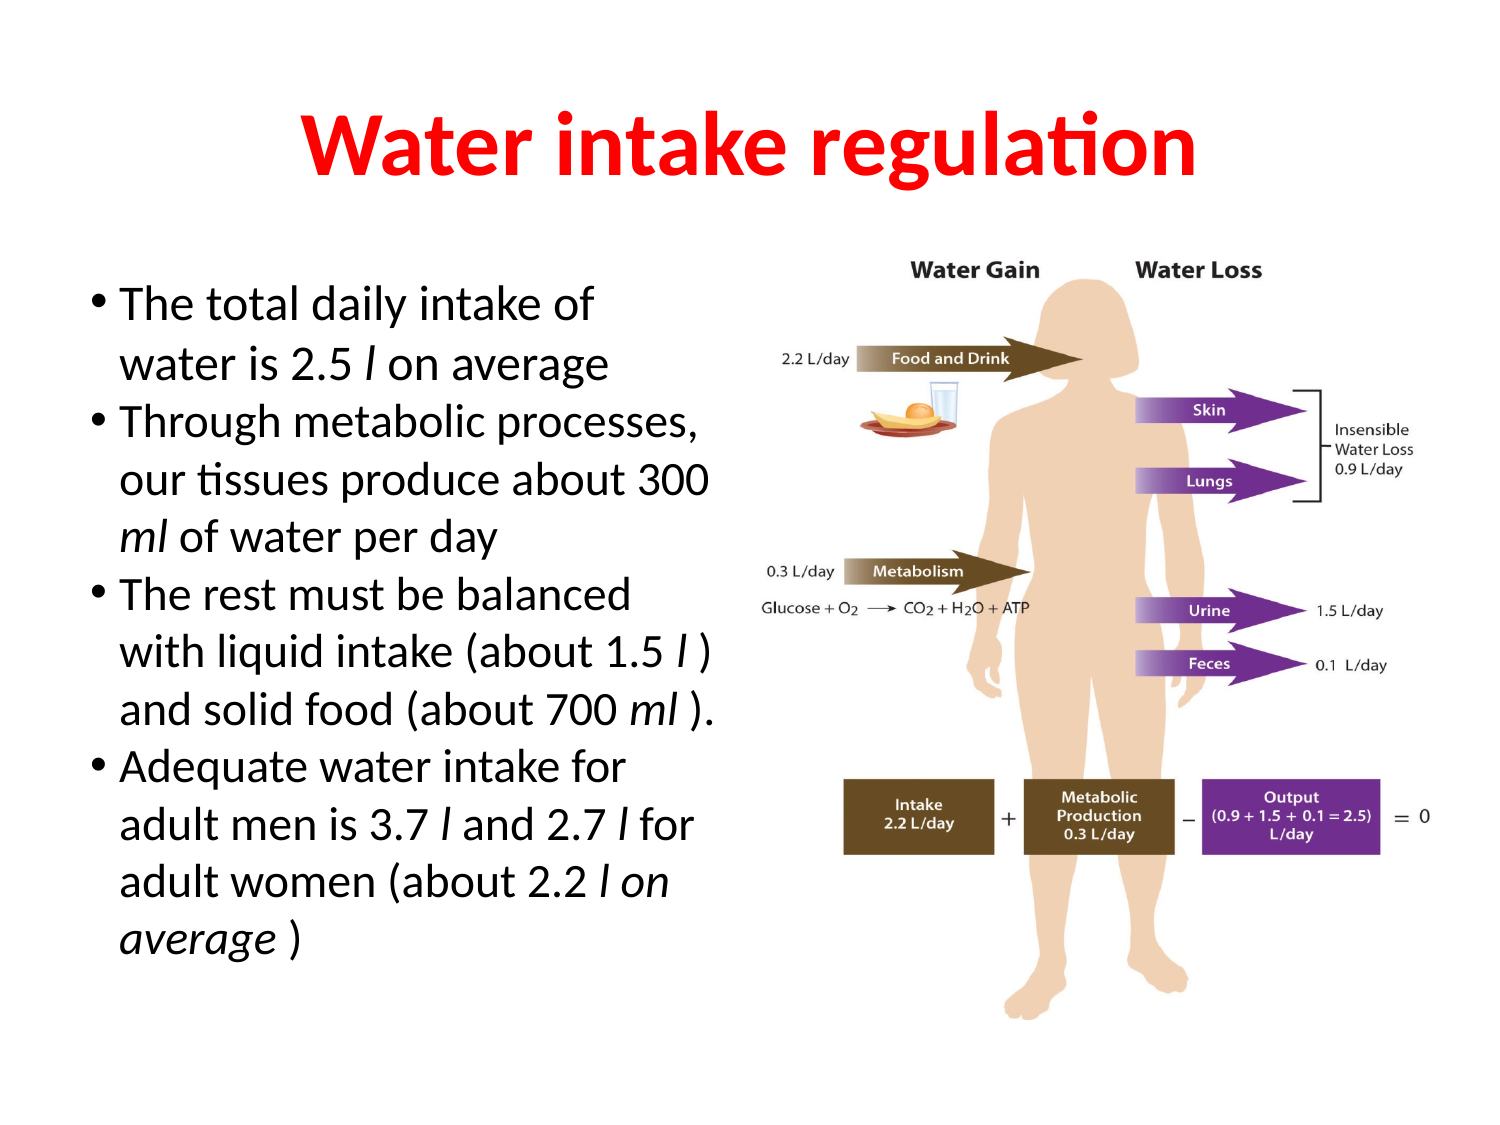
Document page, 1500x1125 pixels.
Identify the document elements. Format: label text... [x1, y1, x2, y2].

list The total daily intake of water is 2.5 l on average Through metabolic processes, our tissues produce about 300 ml of water per day The rest must be balanced with liquid intake (about 1.5 l ) and solid food (about 700 ml ). Adequate water intake for adult men is 3.7 l and 2.7 l for adult women (about 2.2 l on average ) [75, 262, 739, 1079]
picture [761, 257, 1430, 1020]
title Water intake regulation [75, 45, 1425, 233]
